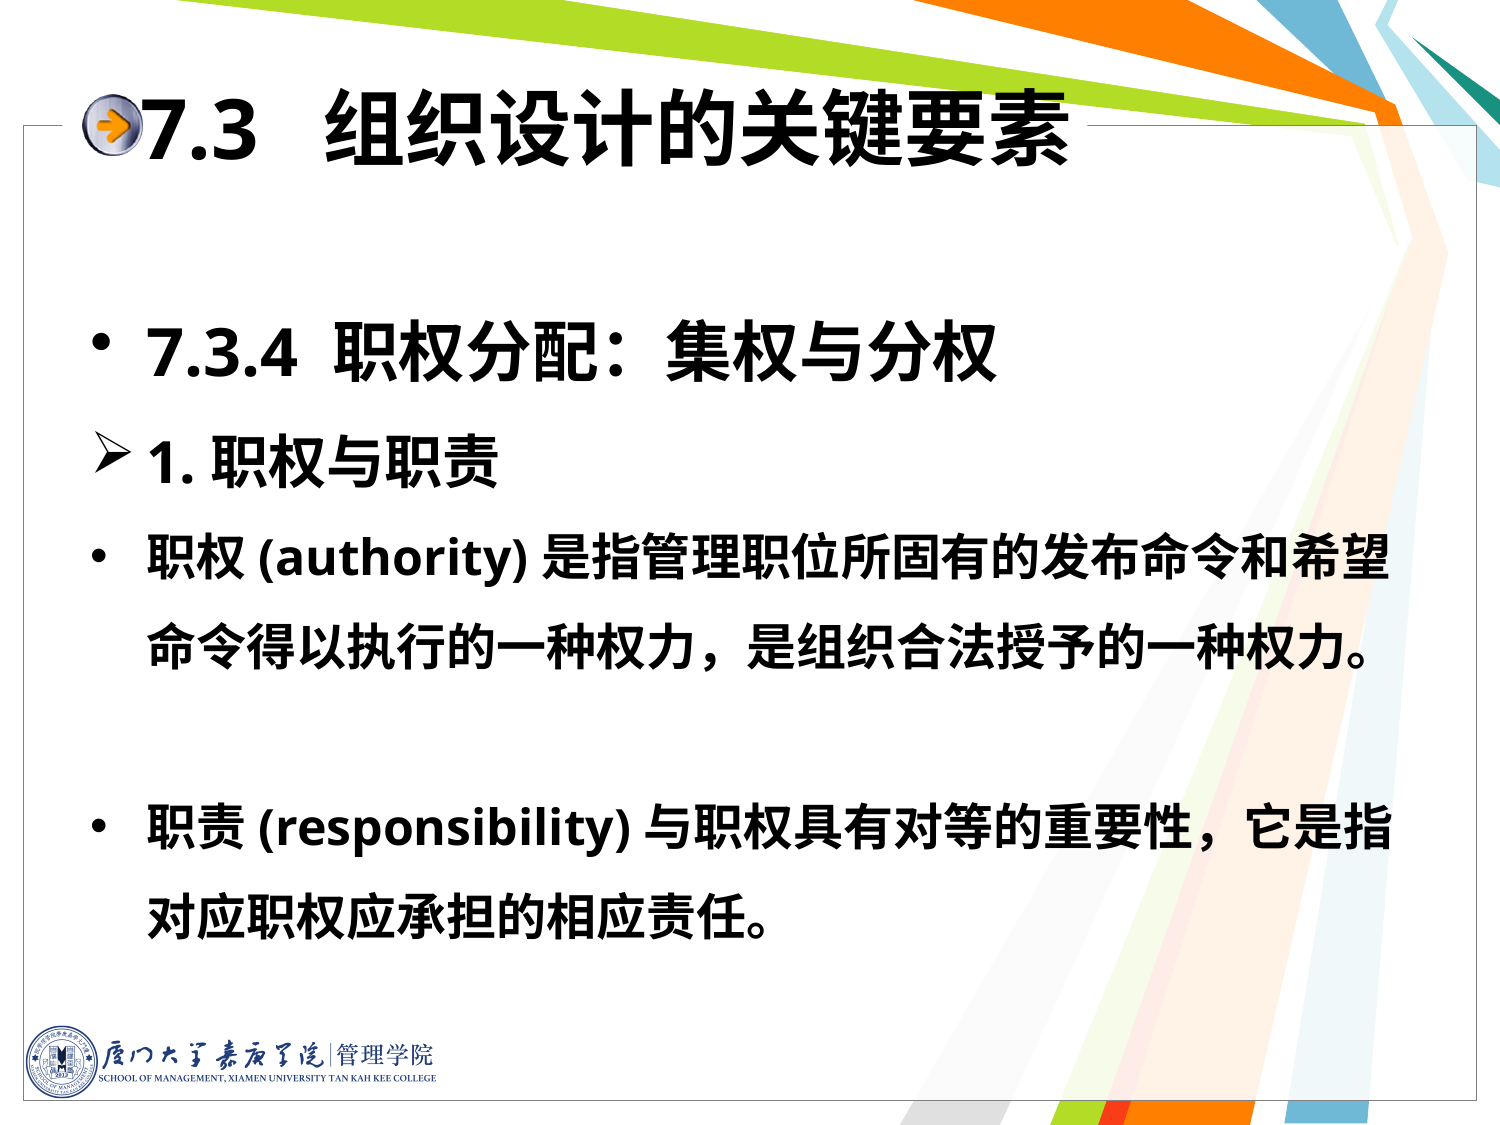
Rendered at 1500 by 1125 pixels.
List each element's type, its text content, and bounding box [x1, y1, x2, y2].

list 7.3.4 职权分配：集权与分权 1.职权与职责 职权(authority)是指管理职位所固有的发布命令和希望命令得以执行的一种权力，是组织合法授予的一种权力。 职责(responsibility)与职权具有对等的重要性，它是指对应职权应承担的相应责任。 [75, 262, 1425, 1005]
picture [24, 1024, 438, 1100]
picture [82, 94, 125, 156]
title 7.3 组织设计的关键要素 [125, 32, 1159, 220]
